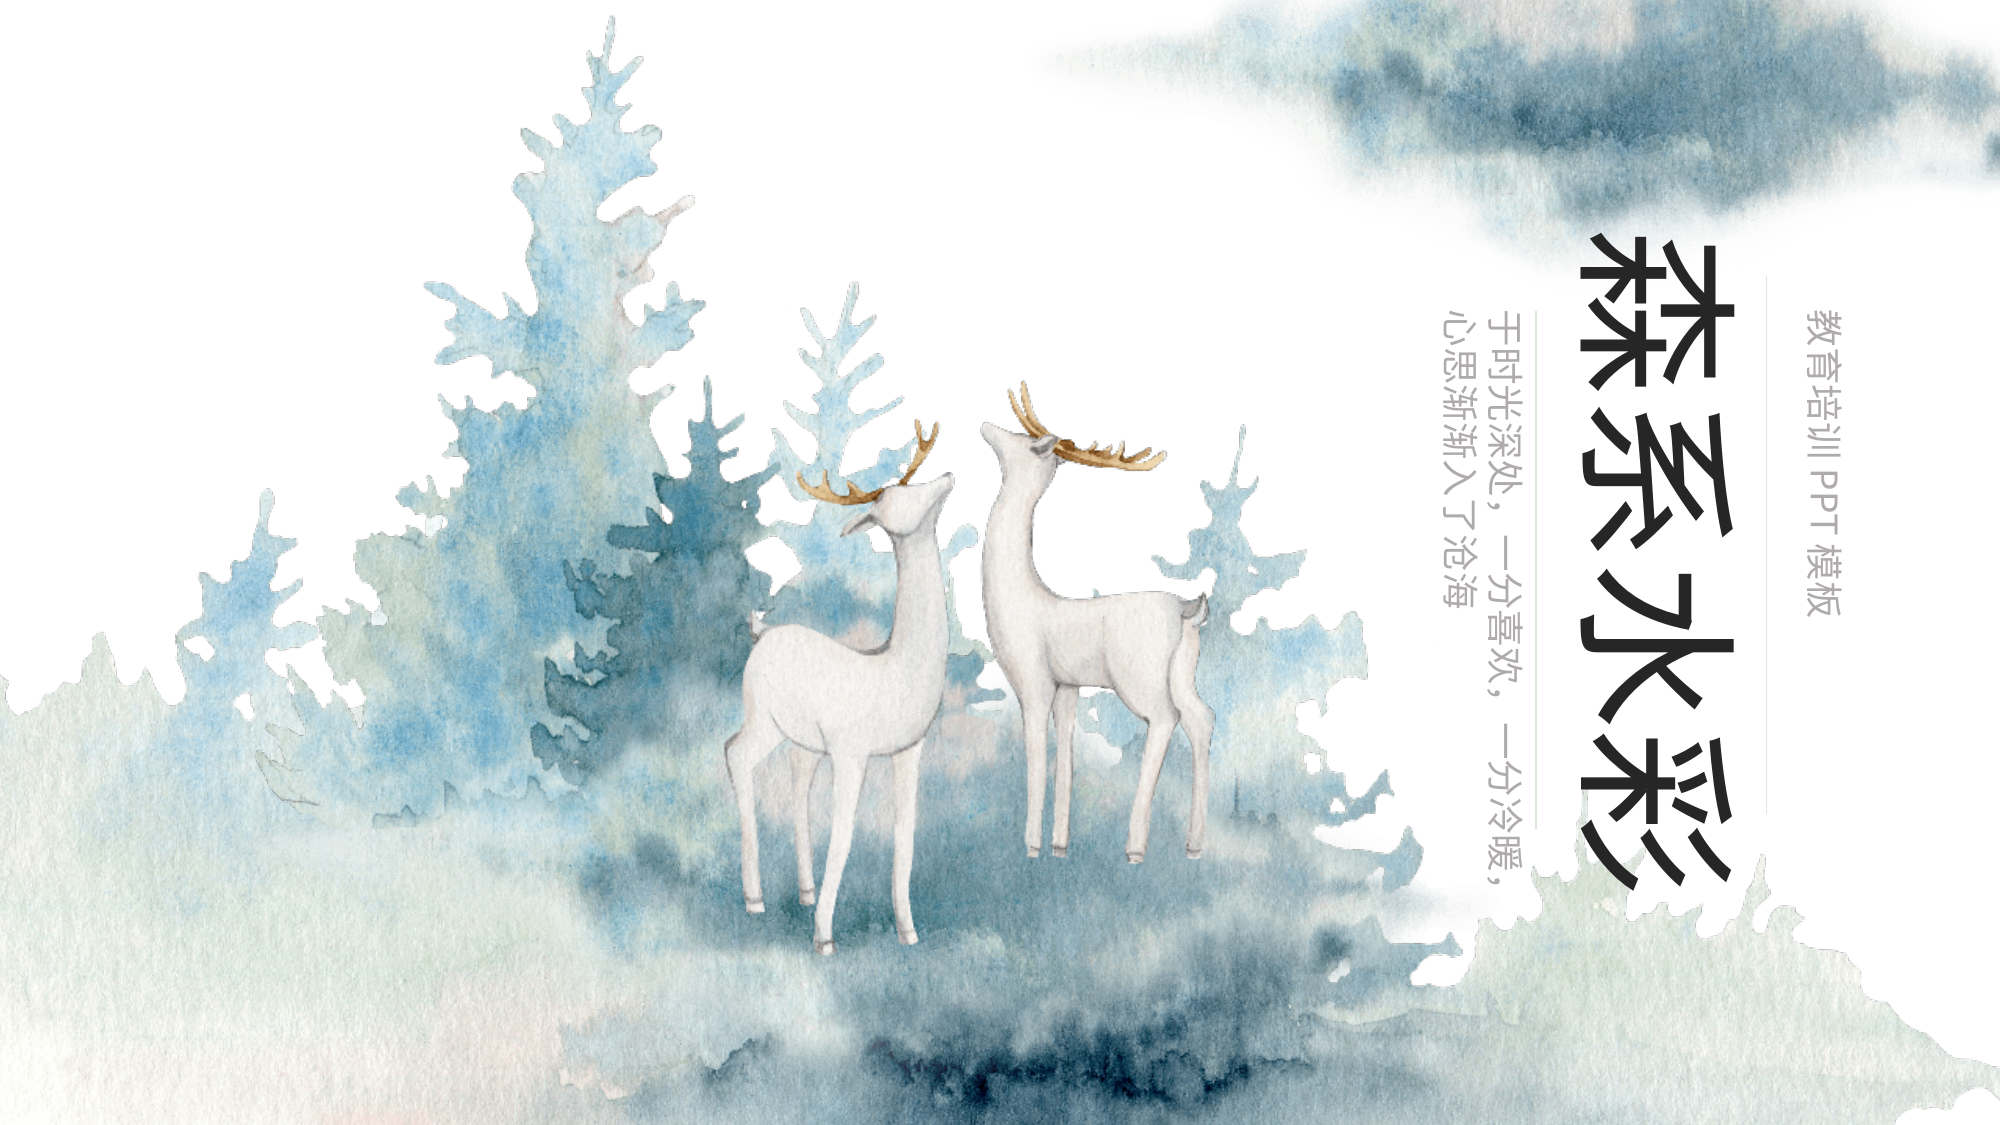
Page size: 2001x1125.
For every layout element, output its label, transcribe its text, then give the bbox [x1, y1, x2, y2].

text_box 教育培训PPT模板 [1779, 309, 1856, 423]
text_box 森系水彩 [1619, 309, 1766, 423]
picture [0, 0, 2000, 1125]
